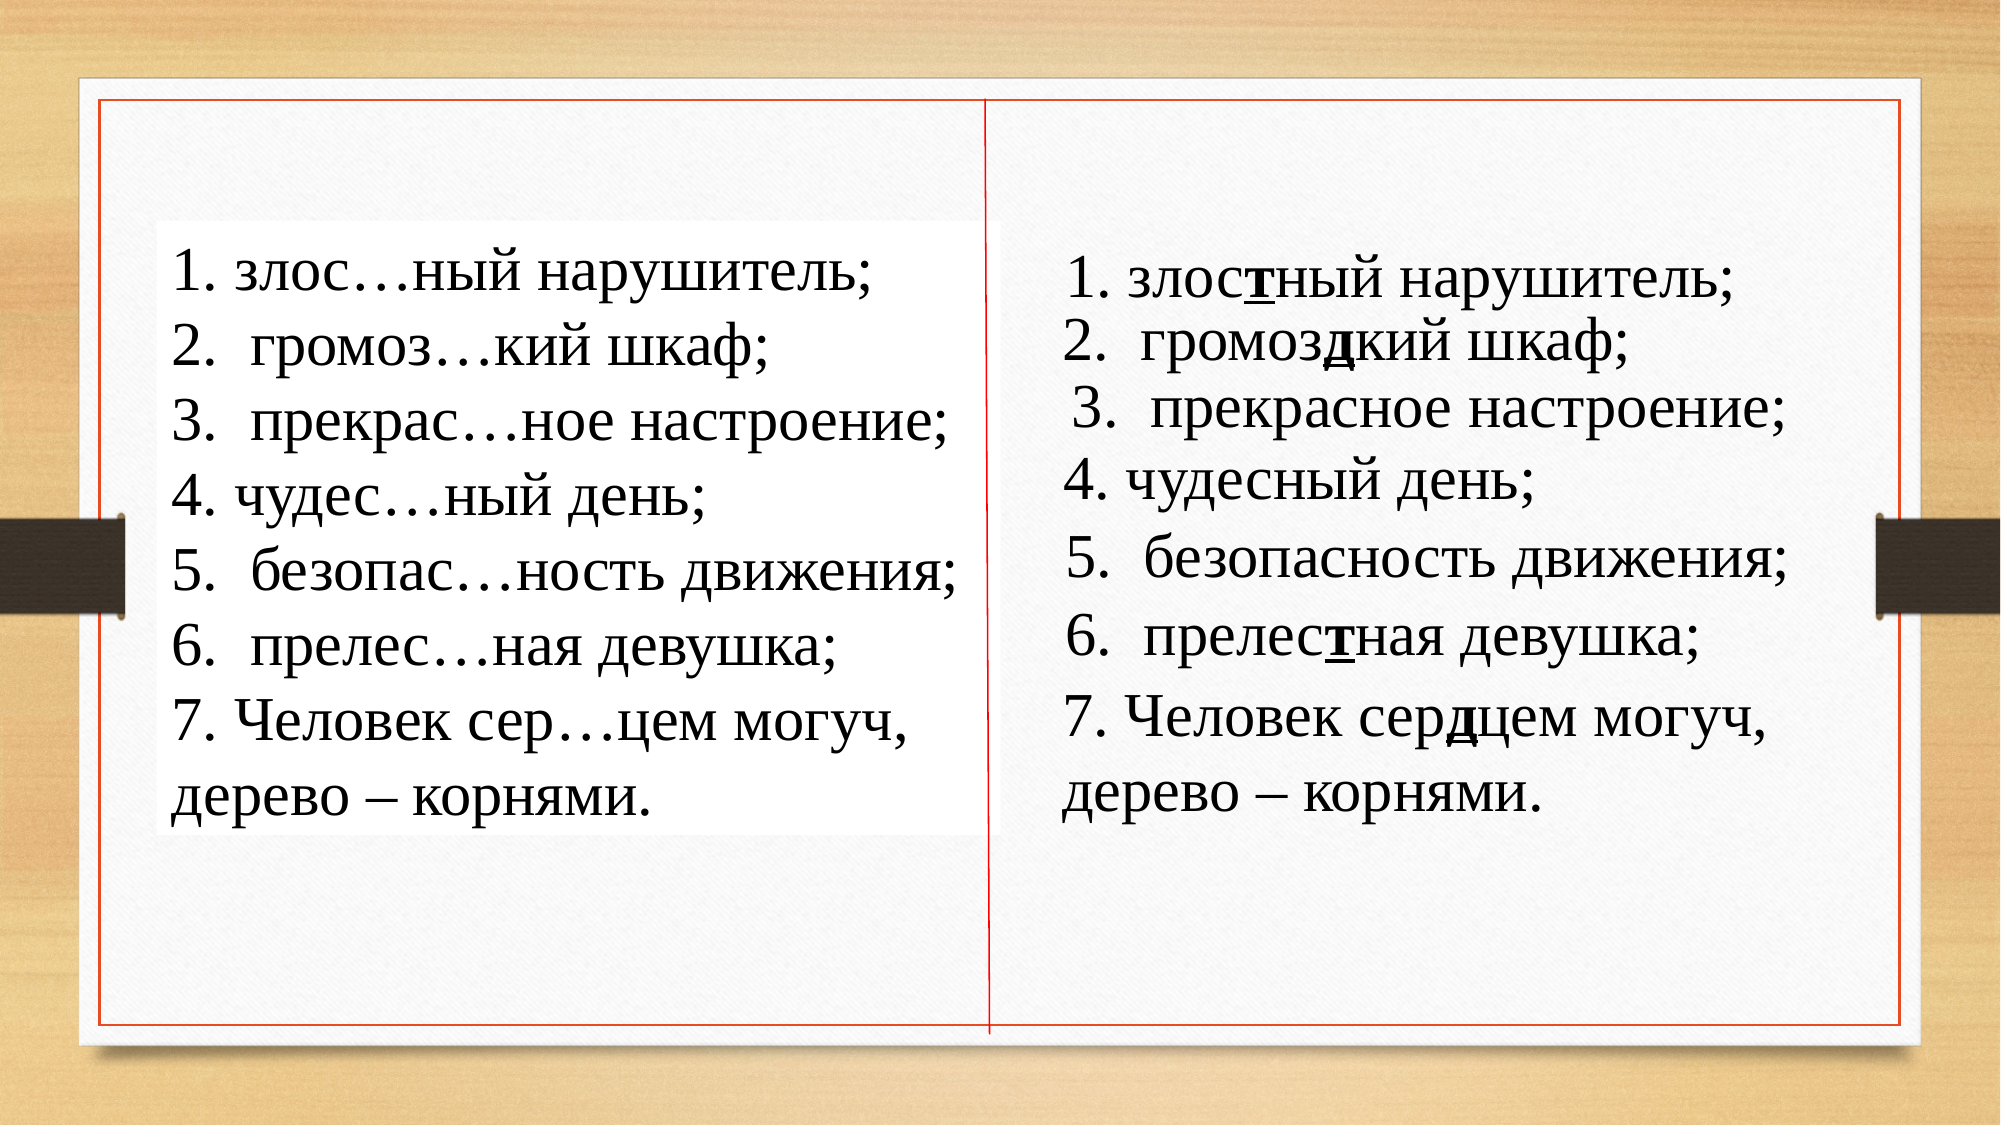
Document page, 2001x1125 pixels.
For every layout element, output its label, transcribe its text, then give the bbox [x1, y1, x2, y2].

text_box 1. злос…ный нарушитель; 2. громоз…кий шкаф; 3. прекрас…ное настроение; 4. чудес…ный день; 5. безопас…ность движения; 6. прелес…ная девушка; 7. Человек сер…цем могуч, дерево – корнями. [156, 220, 984, 835]
text_box 1. злос…ный нарушитель; 2. громоз…кий шкаф; 3. прекрас…ное настроение; 4. чудес…ный день; 5. безопас…ность движения; 6. прелес…ная девушка; 7. Человек сер…цем могуч, дерево – корнями. [990, 220, 1001, 835]
text_box 5. безопасность движения; [1050, 507, 1877, 598]
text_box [984, 98, 990, 1035]
text_box 4. чудесный день; [1048, 429, 1762, 519]
text_box 6. прелестная девушка; [1050, 585, 1717, 666]
picture [0, 0, 2001, 1125]
text_box 1. злостный нарушитель; [1050, 227, 1752, 318]
text_box 3. прекрасное настроение; [1057, 357, 1804, 448]
text_box 2. громоздкий шкаф; [1047, 290, 1647, 381]
text_box 7. Человек сердцем могуч, дерево – корнями. [1047, 666, 1944, 832]
